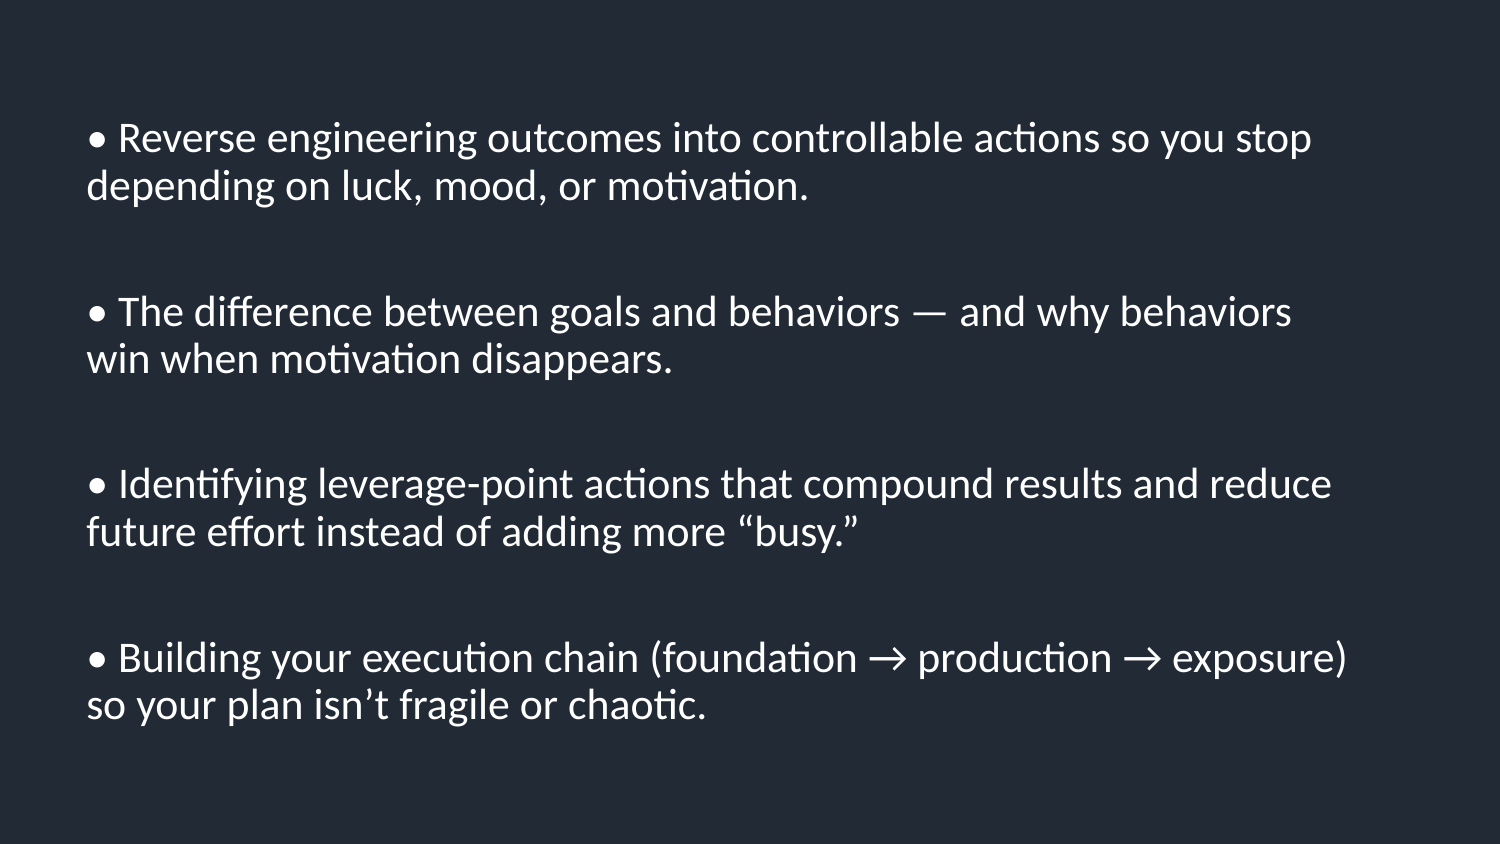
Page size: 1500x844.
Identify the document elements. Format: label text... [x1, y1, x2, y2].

list • Reverse engineering outcomes into controllable actions so you stop depending on luck, mood, or motivation. • The difference between goals and behaviors — and why behaviors win when motivation disappears. • Identifying leverage-point actions that compound results and reduce future effort instead of adding more “busy.” • Building your execution chain (foundation → production → exposure) so your plan isn’t fragile or chaotic. [71, 107, 1366, 674]
